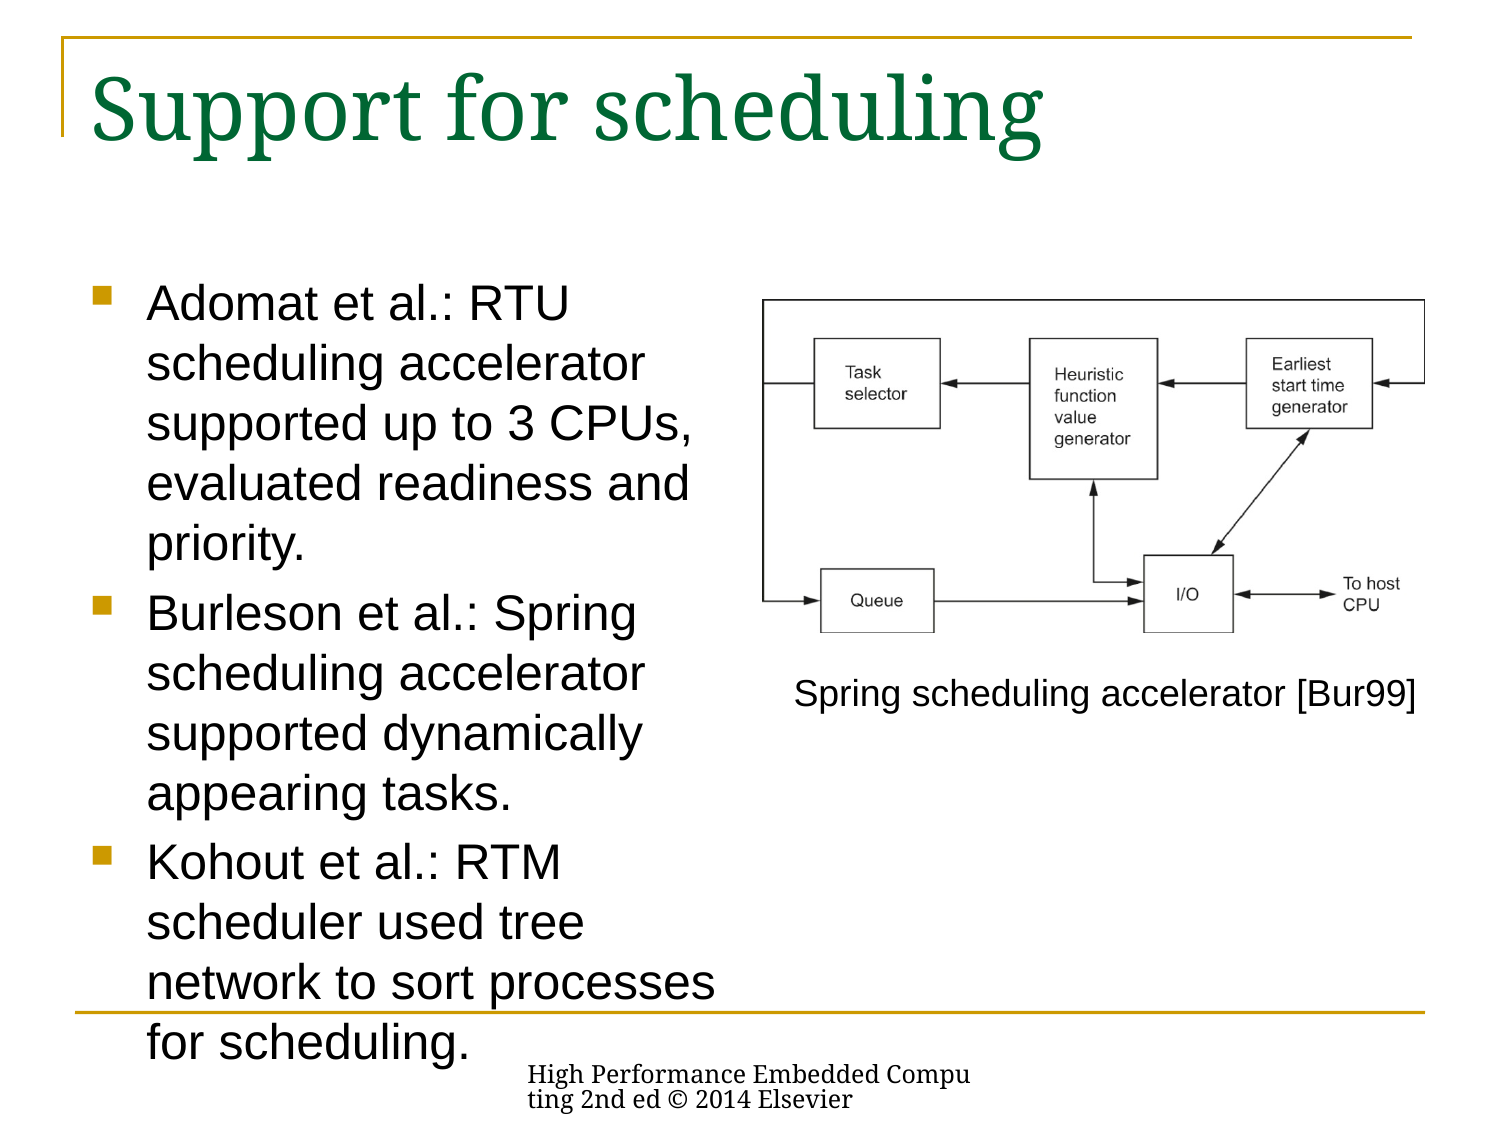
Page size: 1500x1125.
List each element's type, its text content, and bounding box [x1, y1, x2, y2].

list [762, 299, 1426, 633]
title Support for scheduling [75, 45, 1425, 233]
text_box Spring scheduling accelerator [Bur99] [778, 661, 1433, 722]
footer High Performance Embedded Computing 2nd ed © 2014 Elsevier [512, 1025, 988, 1100]
list Adomat et al.: RTU scheduling accelerator supported up to 3 CPUs, evaluated readiness and priority. Burleson et al.: Spring scheduling accelerator supported dynamically appearing tasks. Kohout et al.: RTM scheduler used tree network to sort processes for scheduling. [75, 262, 738, 1006]
